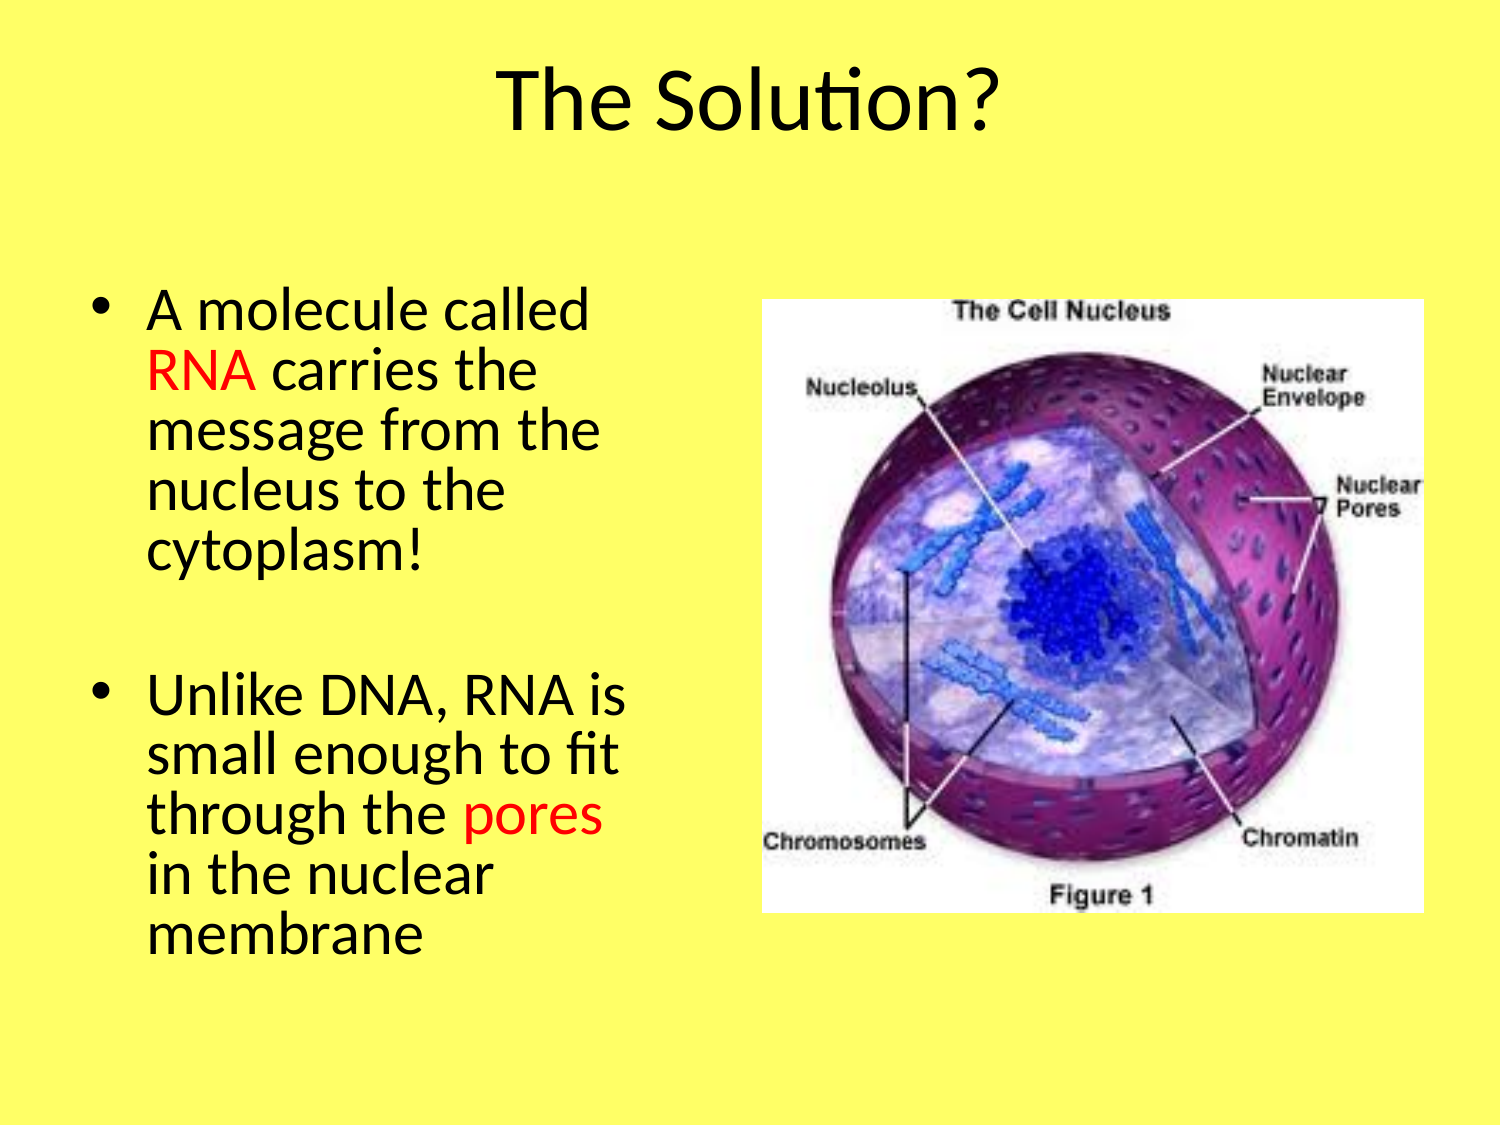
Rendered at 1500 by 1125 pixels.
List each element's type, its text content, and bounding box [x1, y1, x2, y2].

title The Solution? [74, 0, 1426, 188]
picture [762, 299, 1424, 913]
list A molecule called RNA carries the message from the nucleus to the cytoplasm! Unlike DNA, RNA is small enough to fit through the pores in the nuclear membrane [74, 274, 676, 1018]
